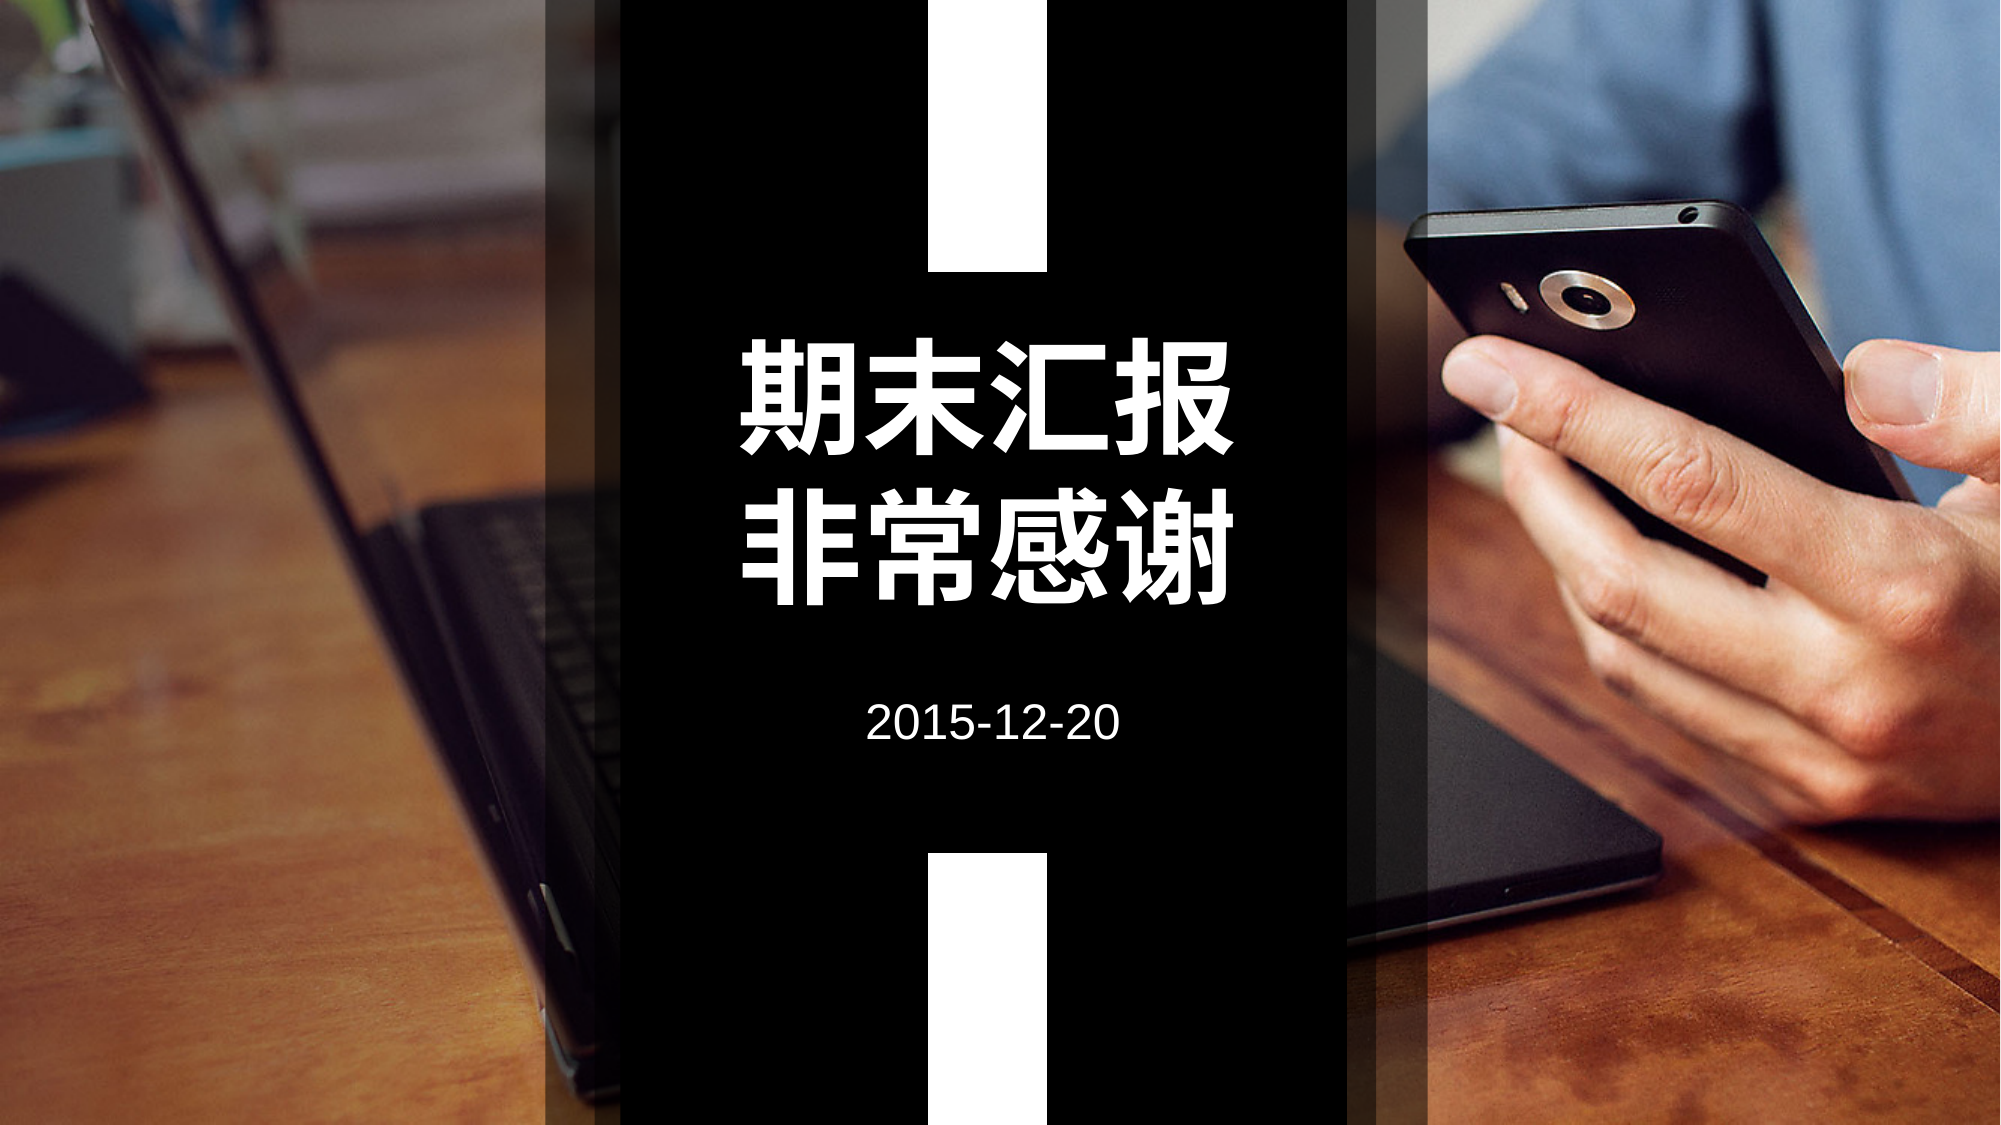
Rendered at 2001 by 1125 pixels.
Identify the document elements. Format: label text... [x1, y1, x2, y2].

text_box 2015-12-20 [850, 681, 1233, 757]
picture [0, 0, 620, 1125]
text_box 期末汇报 非常感谢 [706, 312, 1269, 628]
picture [1347, 0, 2001, 1125]
text_box [927, 852, 1048, 1125]
text_box [927, 0, 1048, 273]
